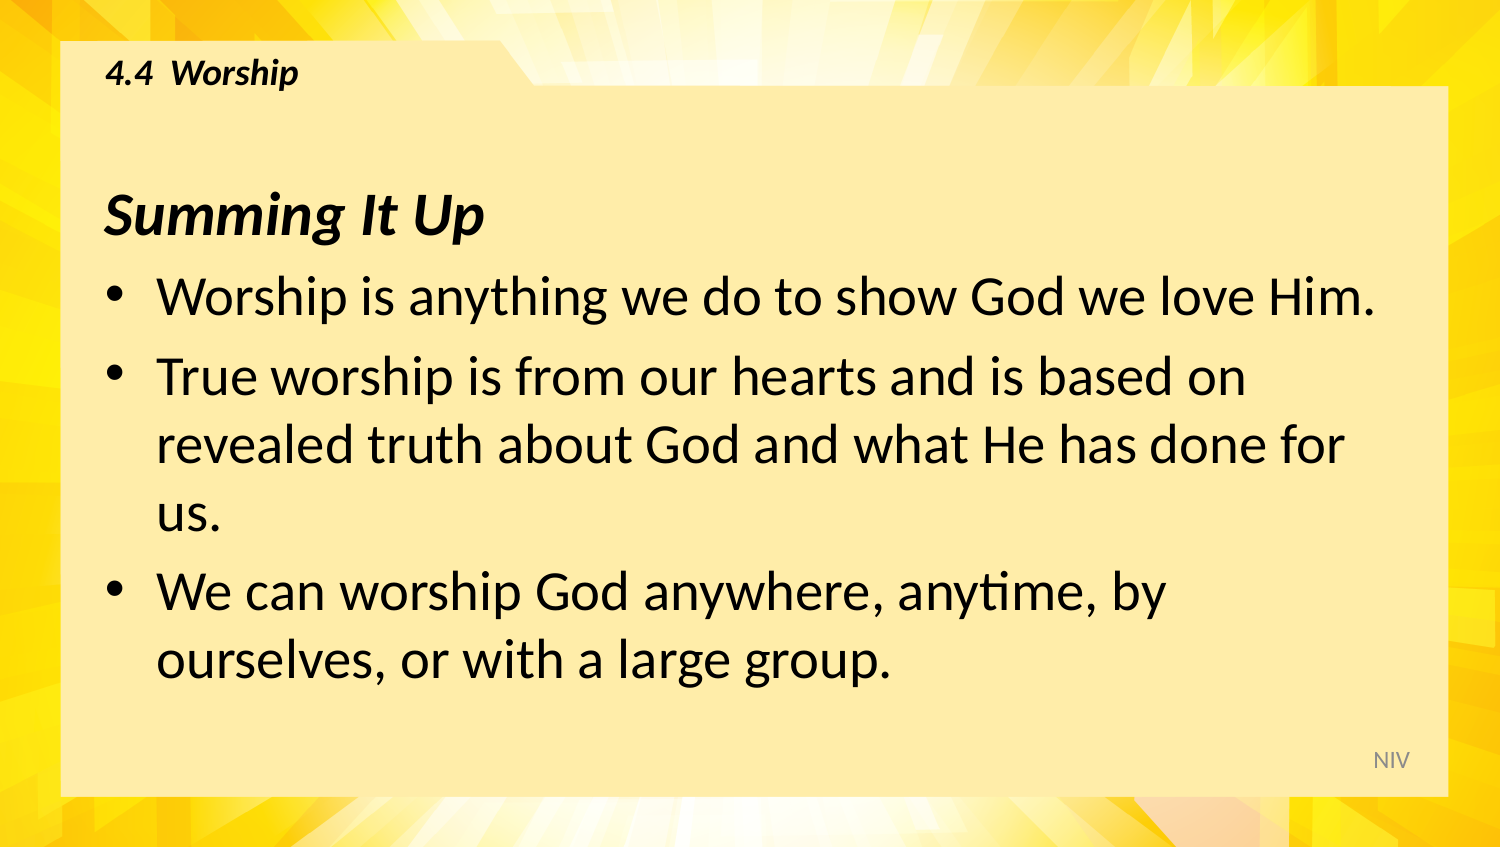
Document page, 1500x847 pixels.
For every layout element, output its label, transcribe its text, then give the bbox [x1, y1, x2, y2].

picture [0, 0, 1500, 847]
footer NIV [950, 736, 1425, 782]
title 4.4 Worship [89, 33, 1420, 108]
list Summing It Up Worship is anything we do to show God we love Him. True worship is from our hearts and is based on revealed truth about God and what He has done for us. We can worship God anywhere, anytime, by ourselves, or with a large group. [89, 141, 1403, 722]
